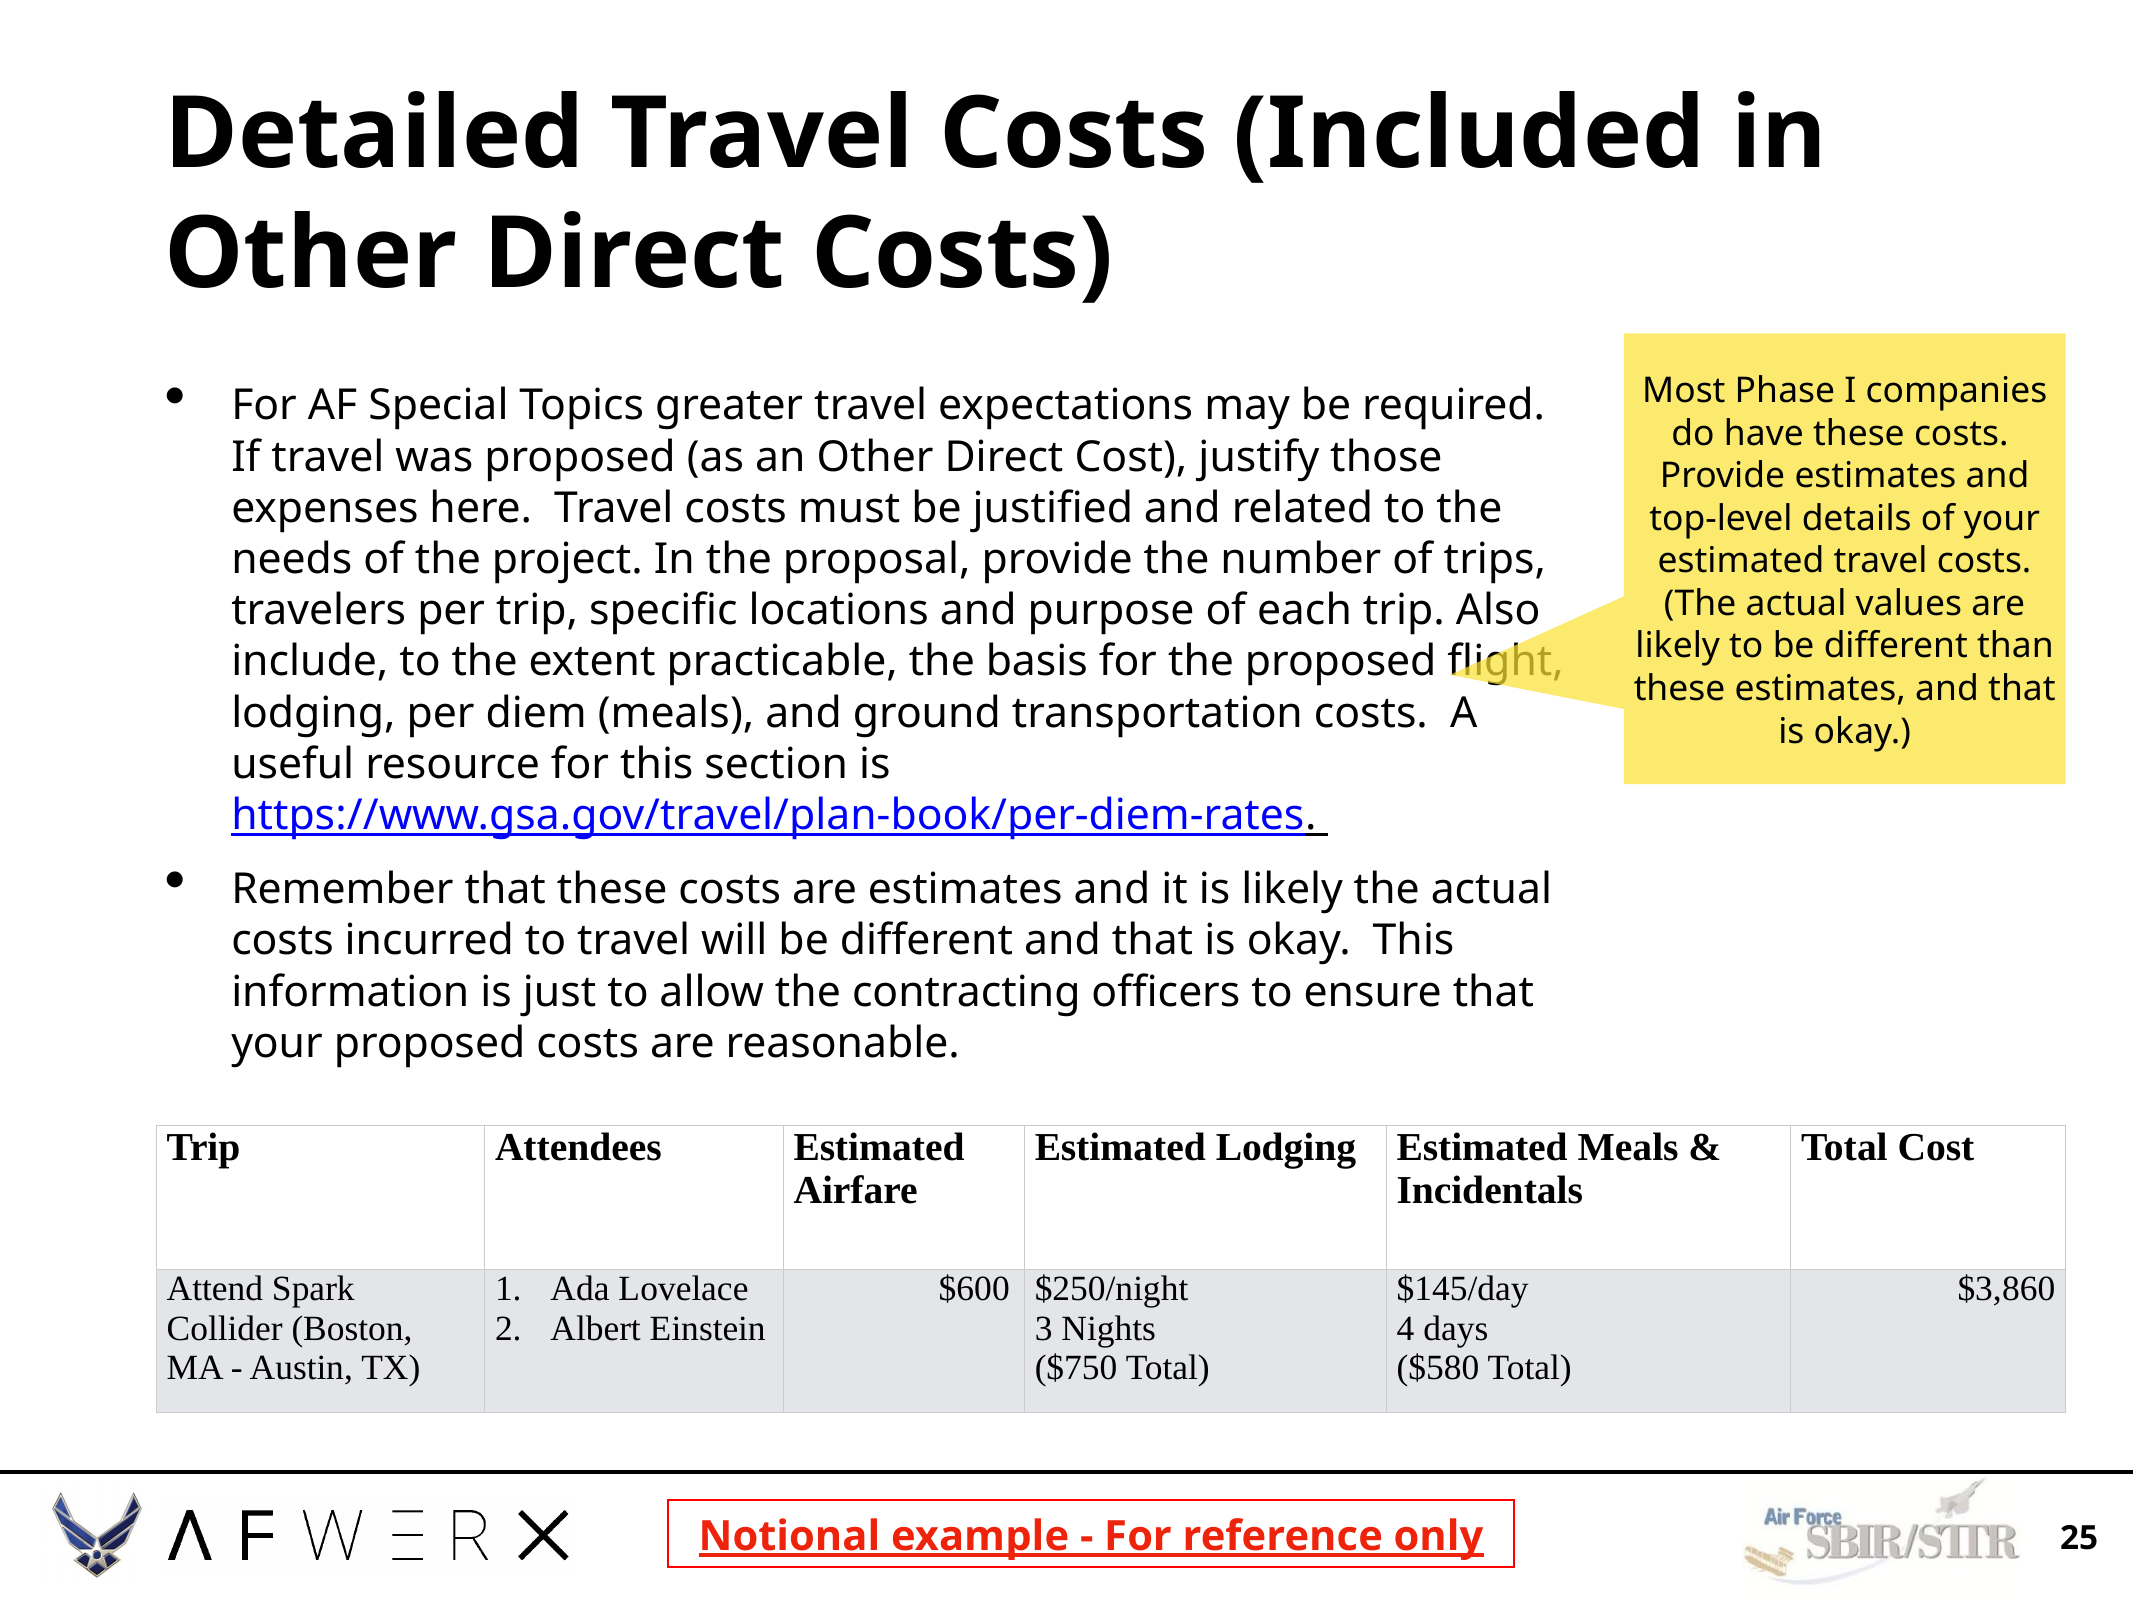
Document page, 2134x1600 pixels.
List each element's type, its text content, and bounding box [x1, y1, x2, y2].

table_header Attendees [485, 1126, 783, 1269]
table_cell Ada Lovelace Albert Einstein [485, 1270, 783, 1412]
title Detailed Travel Costs (Included in Other Direct Costs) [155, 41, 1978, 334]
table_cell Attend Spark Collider (Boston, MA - Austin, TX) [157, 1270, 484, 1412]
list For AF Special Topics greater travel expectations may be required. If travel was proposed (as an Other Direct Cost), justify those expenses here. Travel costs must be justified and related to the needs of the project. In the proposal, provide the number of trips, travelers per trip, specific locations and purpose of each trip. Also include, to the extent practicable, the basis for the proposed flight, lodging, per diem (meals), and ground transportation costs. A useful resource for this section is https://www.gsa.gov/travel/plan-book/per-diem-rates. Remember that these costs are estimates and it is likely the actual costs incurred to travel will be different and that is okay. This information is just to allow the contracting officers to ensure that your proposed costs are reasonable. [155, 368, 1575, 1090]
table_cell $250/night 3 Nights ($750 Total) [1025, 1270, 1386, 1412]
table_cell $145/day 4 days ($580 Total) [1387, 1270, 1790, 1412]
text_box Most Phase I companies do have these costs. Provide estimates and top-level details of your estimated travel costs. (The actual values are likely to be different than these estimates, and that is okay.) [1741, 1474, 2024, 1600]
table_header Estimated Airfare [784, 1126, 1024, 1269]
table_cell $3,860 [1791, 1270, 2065, 1412]
table_header Estimated Lodging [1025, 1126, 1386, 1269]
text_box Most Phase I companies do have these costs. Provide estimates and top-level details of your estimated travel costs. (The actual values are likely to be different than these estimates, and that is okay.) [1450, 333, 2066, 785]
table_header Estimated Meals & Incidentals [1387, 1126, 1790, 1269]
table_header Trip [157, 1126, 484, 1269]
table_header Total Cost [1791, 1126, 2065, 1269]
table_cell $600 [784, 1270, 1024, 1412]
picture [43, 1483, 151, 1587]
